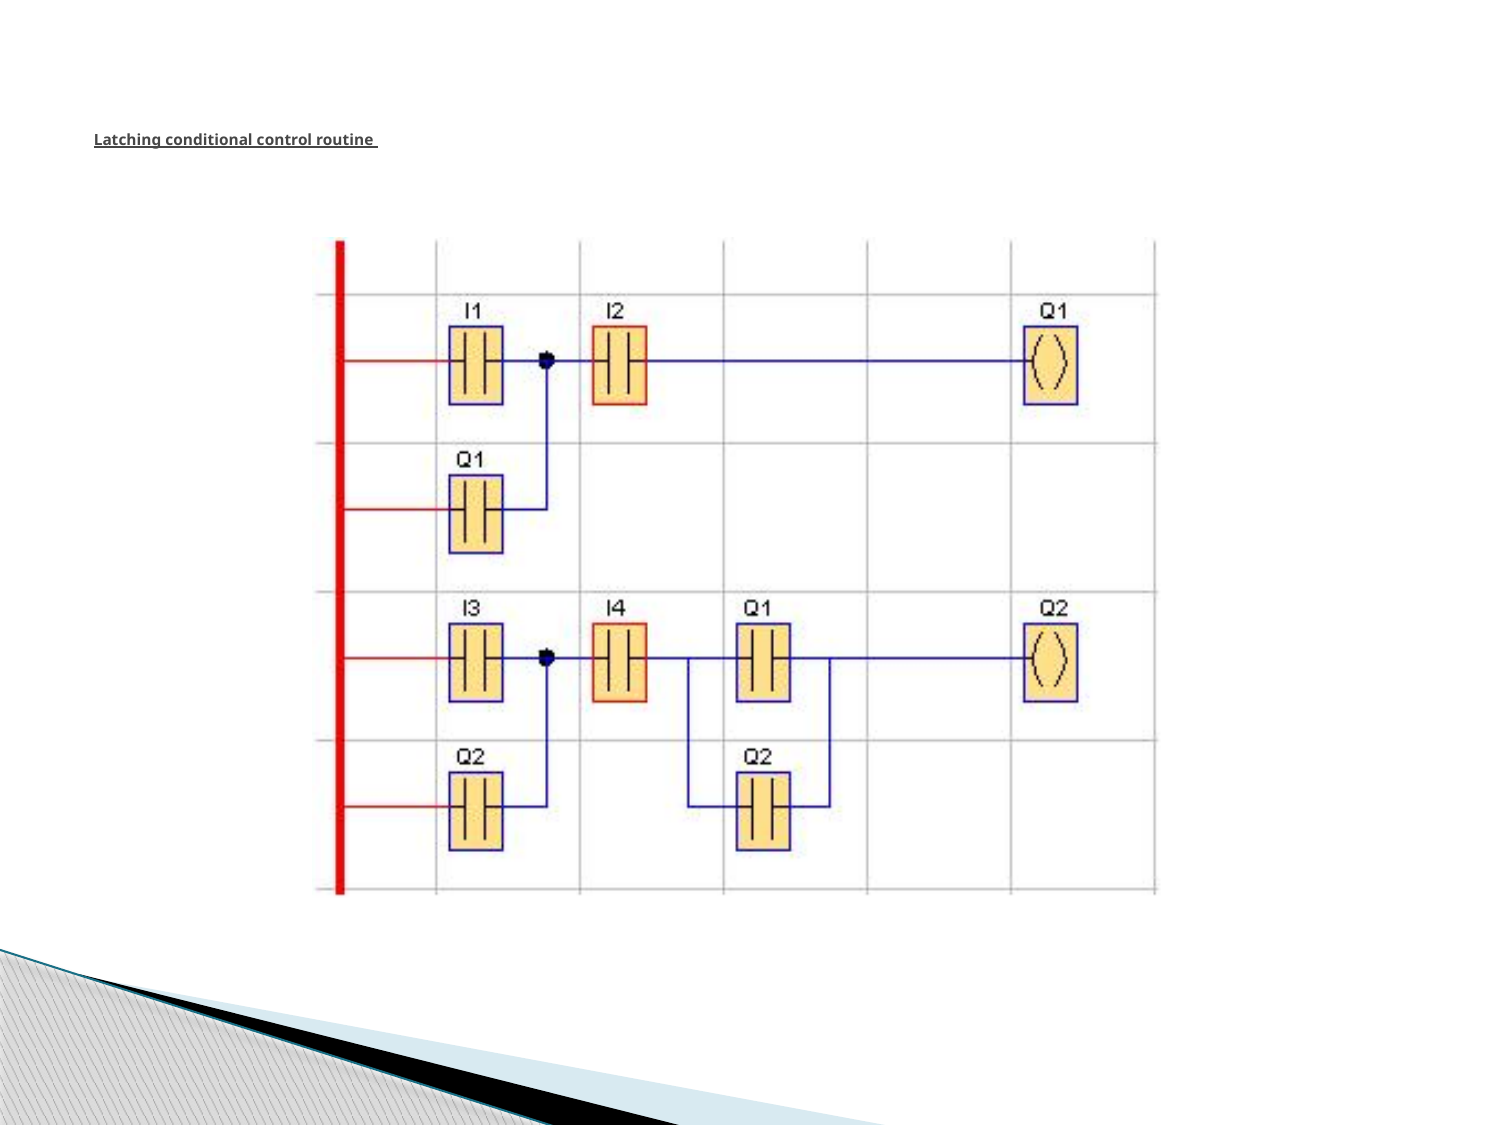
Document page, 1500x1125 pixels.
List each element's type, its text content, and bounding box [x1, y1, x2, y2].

picture [312, 237, 1163, 901]
title Latching conditional control routine [75, 45, 1425, 233]
